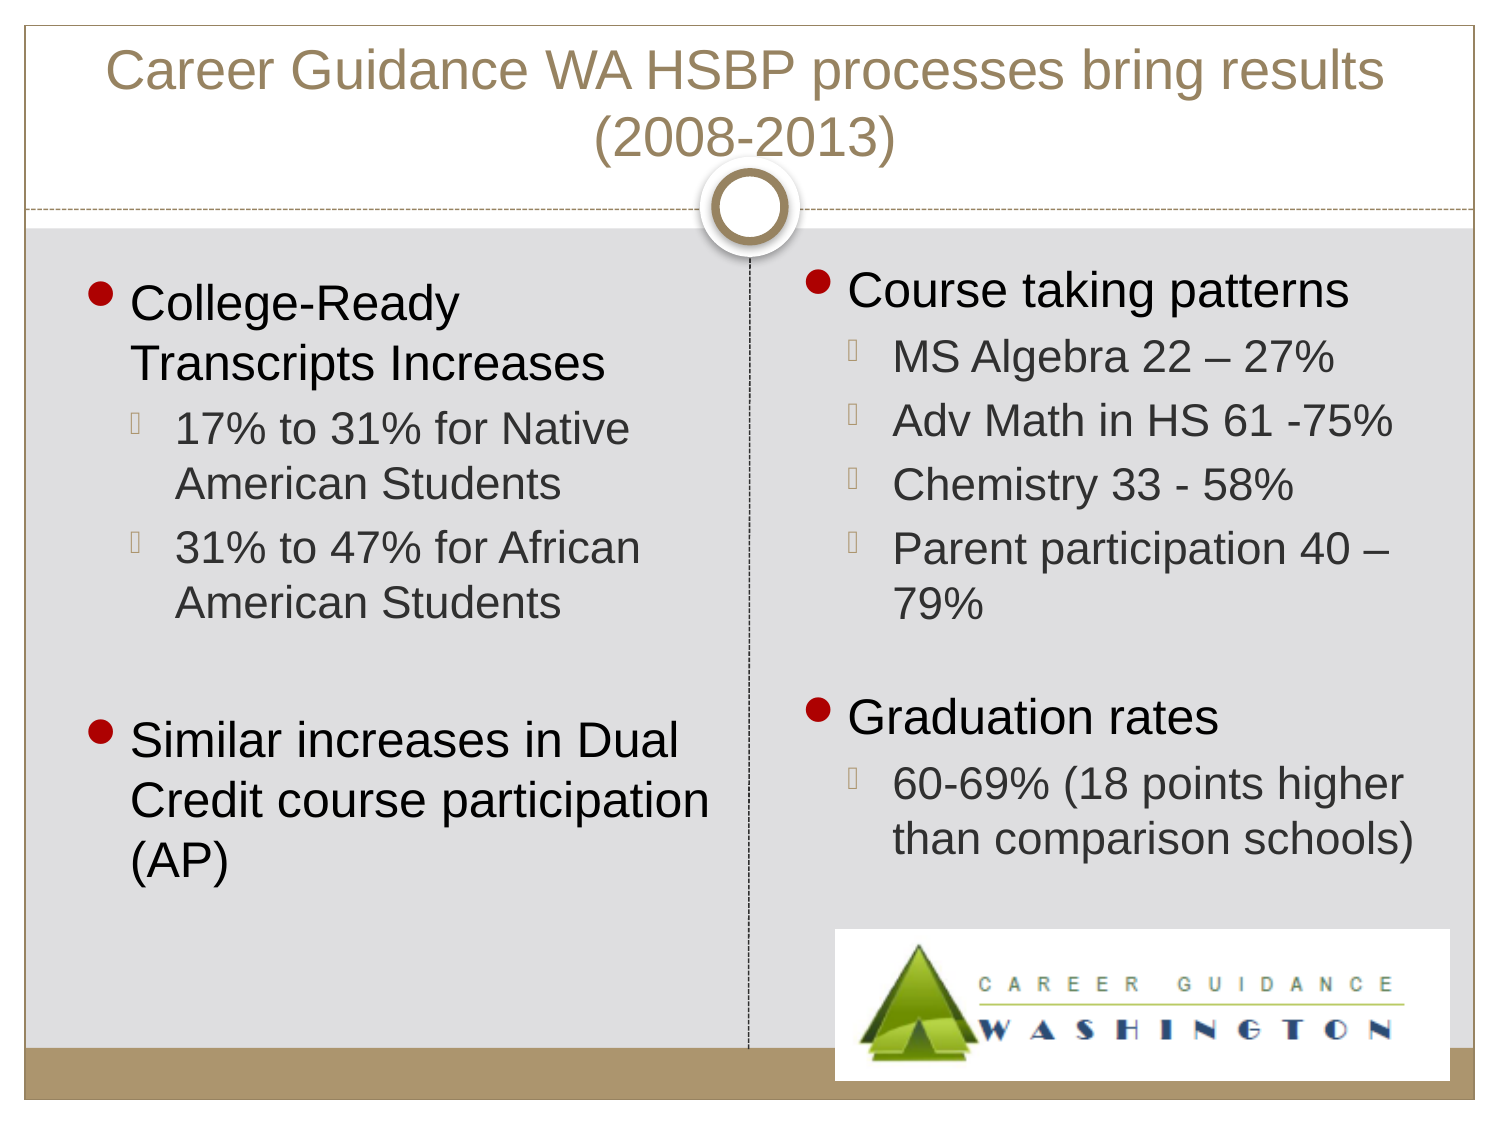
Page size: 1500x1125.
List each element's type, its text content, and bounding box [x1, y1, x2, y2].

list College-Ready Transcripts Increases 17% to 31% for Native American Students 31% to 47% for African American Students Similar increases in Dual Credit course participation (AP) [70, 262, 733, 1005]
list Course taking patterns MS Algebra 22 – 27% Adv Math in HS 61 -75% Chemistry 33 - 58% Parent participation 40 – 79% Graduation rates 60-69% (18 points higher than comparison schools) [787, 249, 1450, 1018]
title Career Guidance WA HSBP processes bring results (2008-2013) [70, 24, 1421, 175]
picture [835, 929, 1451, 1081]
